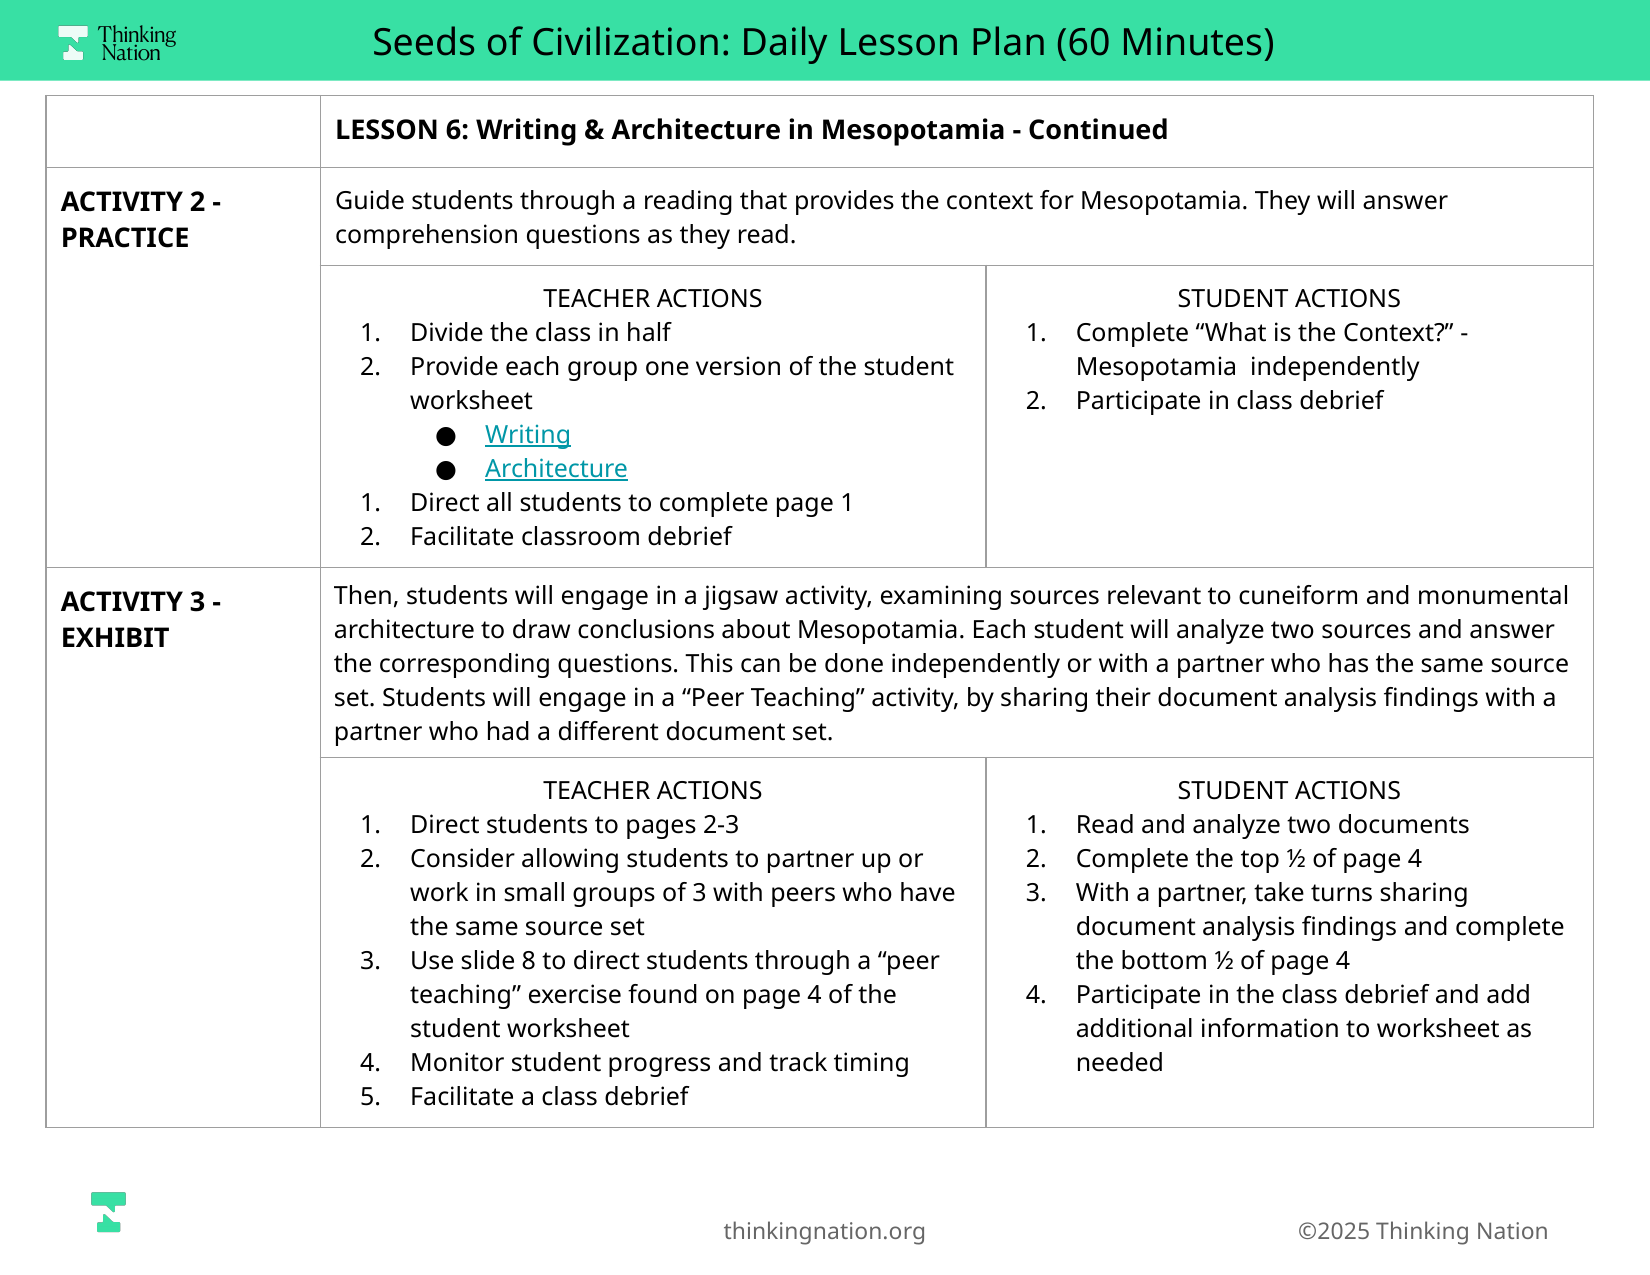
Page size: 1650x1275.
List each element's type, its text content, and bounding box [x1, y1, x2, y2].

table_header [47, 96, 320, 167]
table_cell STUDENT ACTIONS Read and analyze two documents Complete the top ½ of page 4 With a partner, take turns sharing document analysis findings and complete the bottom ½ of page 4 Participate in the class debrief and add additional information to worksheet as needed [987, 758, 1593, 1127]
table_cell TEACHER ACTIONS Divide the class in half Provide each group one version of the student worksheet Writing Architecture Direct all students to complete page 1 Facilitate classroom debrief [321, 266, 985, 567]
table_cell TEACHER ACTIONS Direct students to pages 2-3 Consider allowing students to partner up or work in small groups of 3 with peers who have the same source set Use slide 8 to direct students through a “peer teaching” exercise found on page 4 of the student worksheet Monitor student progress and track timing Facilitate a class debrief [321, 758, 985, 1127]
table_cell ACTIVITY 2 - PRACTICE [47, 168, 320, 567]
text_box thinkingnation.org [629, 1200, 1021, 1240]
picture [45, 14, 180, 85]
picture [80, 1184, 136, 1240]
table_header LESSON 6: Writing & Architecture in Mesopotamia - Continued [321, 96, 1593, 167]
text_box Seeds of Civilization: Daily Lesson Plan (60 Minutes) [0, 0, 1650, 81]
text_box ©2025 Thinking Nation [1174, 1200, 1566, 1240]
table_cell STUDENT ACTIONS Complete “What is the Context?” - Mesopotamia independently Participate in class debrief [987, 266, 1593, 567]
table_cell Then, students will engage in a jigsaw activity, examining sources relevant to cuneiform and monumental architecture to draw conclusions about Mesopotamia. Each student will analyze two sources and answer the corresponding questions. This can be done independently or with a partner who has the same source set. Students will engage in a “Peer Teaching” activity, by sharing their document analysis findings with a partner who had a different document set. [321, 568, 1593, 757]
table_cell ACTIVITY 3 - EXHIBIT [47, 568, 320, 1127]
table_cell Guide students through a reading that provides the context for Mesopotamia. They will answer comprehension questions as they read. [321, 168, 1593, 265]
